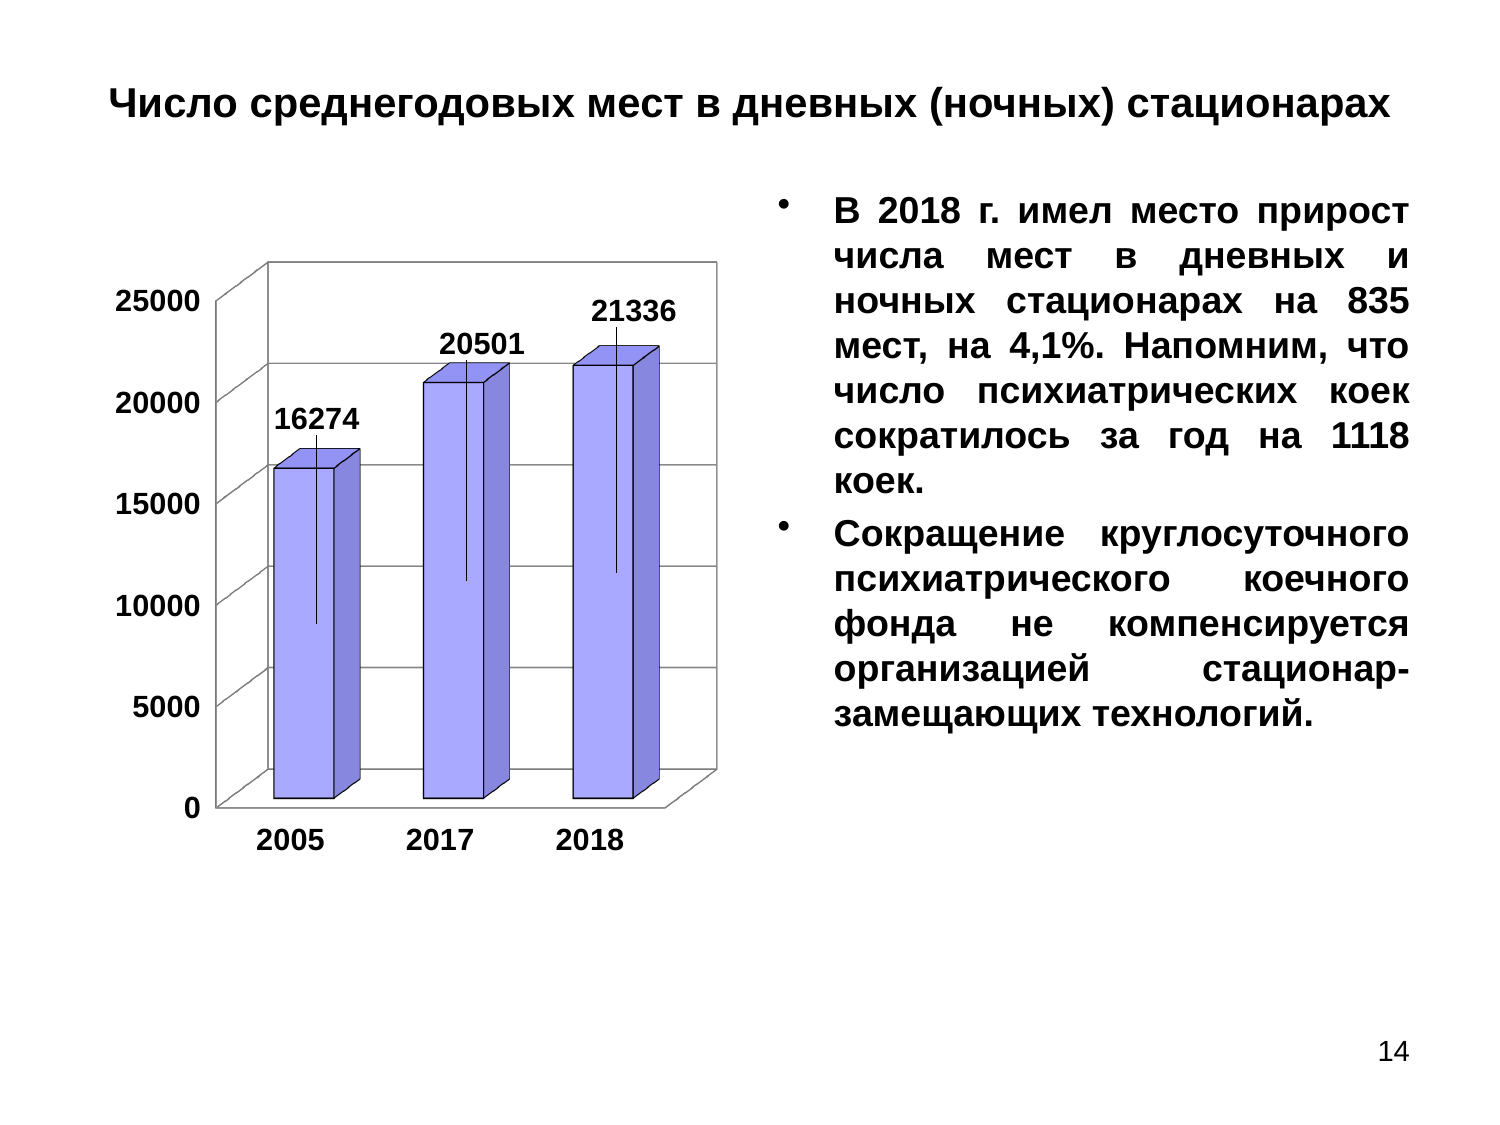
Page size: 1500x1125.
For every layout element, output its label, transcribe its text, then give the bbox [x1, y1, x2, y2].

title Число среднегодовых мест в дневных (ночных) стационарах [74, 44, 1426, 157]
slide_number 14 [1074, 1028, 1425, 1103]
chart [86, 156, 735, 997]
list В 2018 г. имел место прирост числа мест в дневных и ночных стационарах на 835 мест, на 4,1%. Напомним, что число психиатрических коек сократилось за год на 1118 коек. Сокращение круглосуточного психиатрического коечного фонда не компенсируется организацией стационар-замещающих технологий. [762, 178, 1426, 1028]
